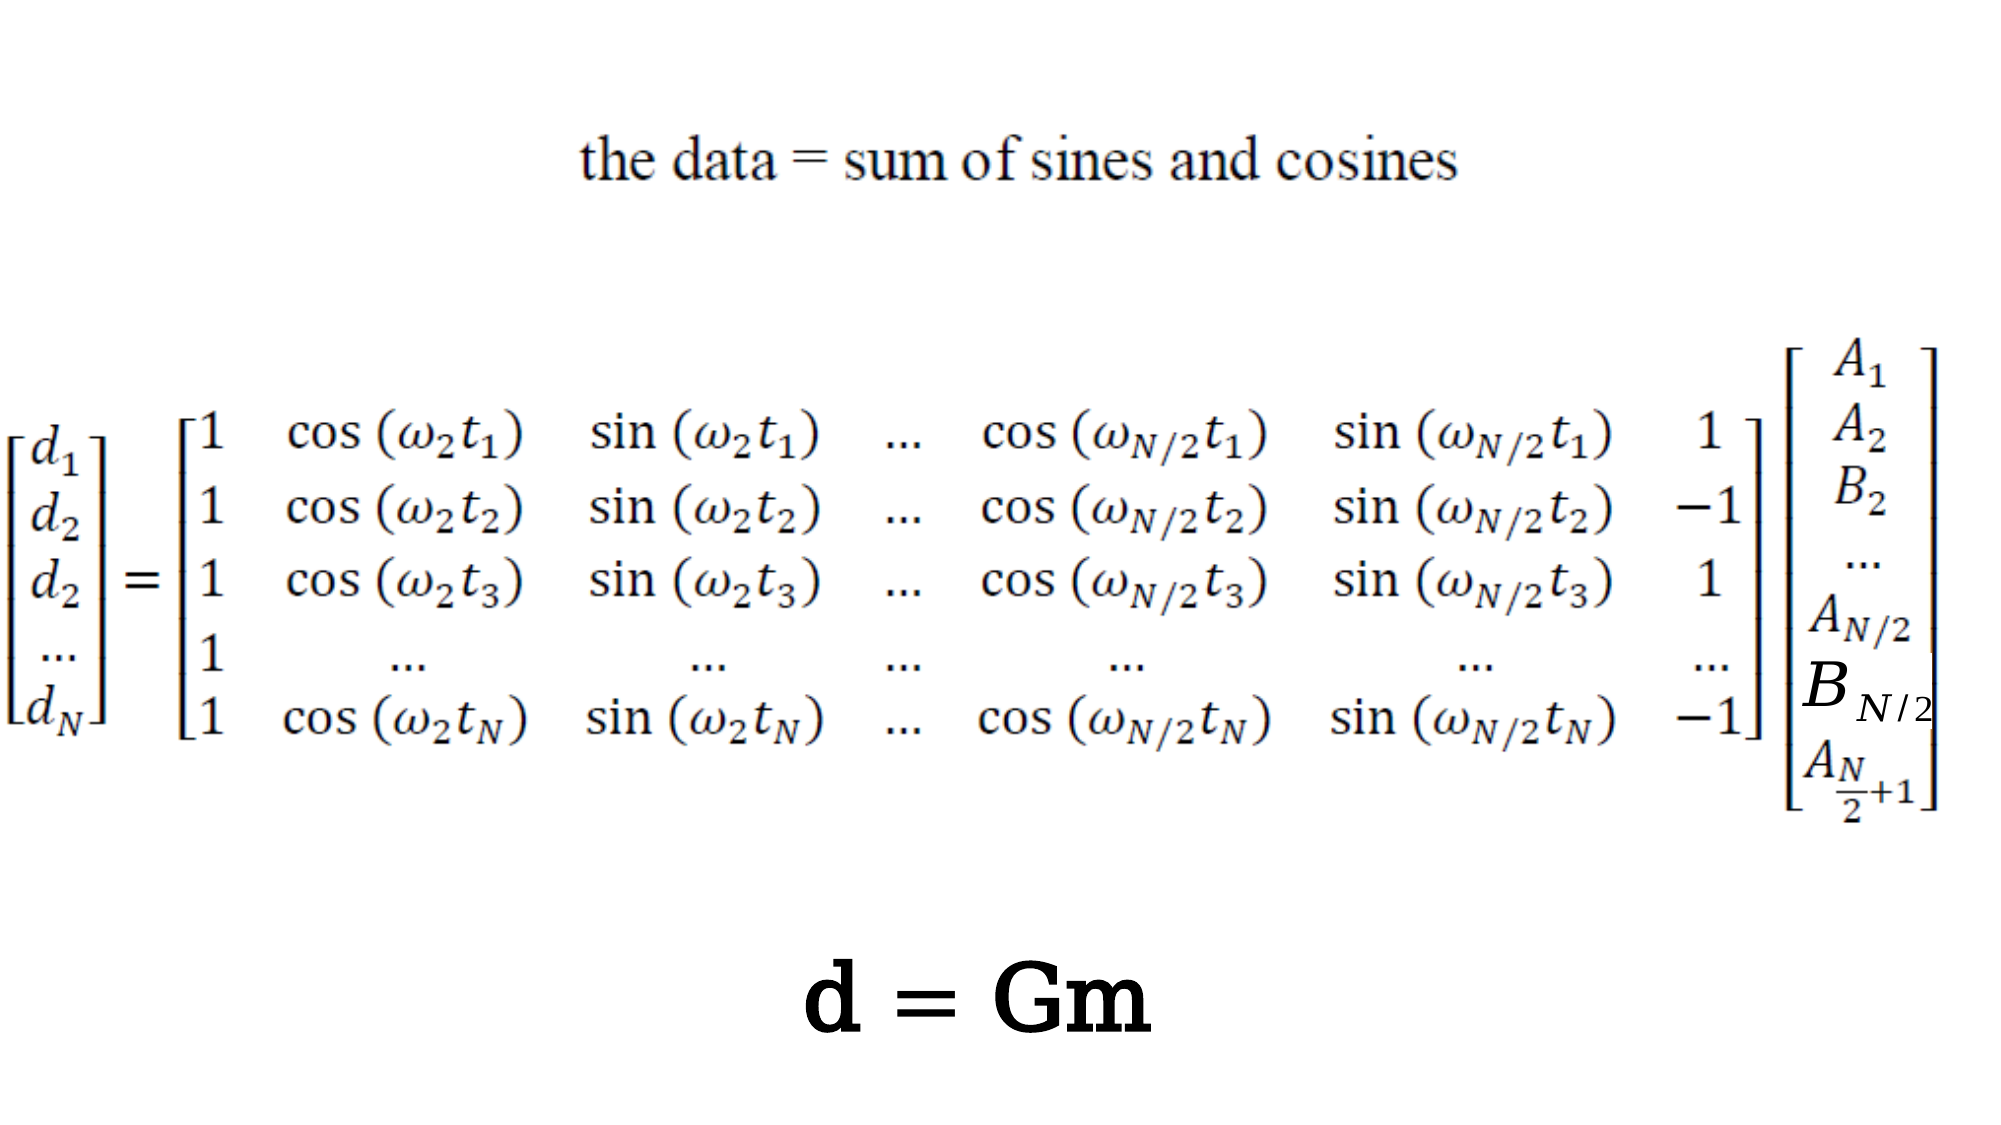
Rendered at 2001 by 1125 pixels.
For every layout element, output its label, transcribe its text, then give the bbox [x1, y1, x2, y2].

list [516, 74, 1519, 238]
picture [0, 325, 1973, 836]
text_box d = Gm [227, 930, 1728, 1094]
